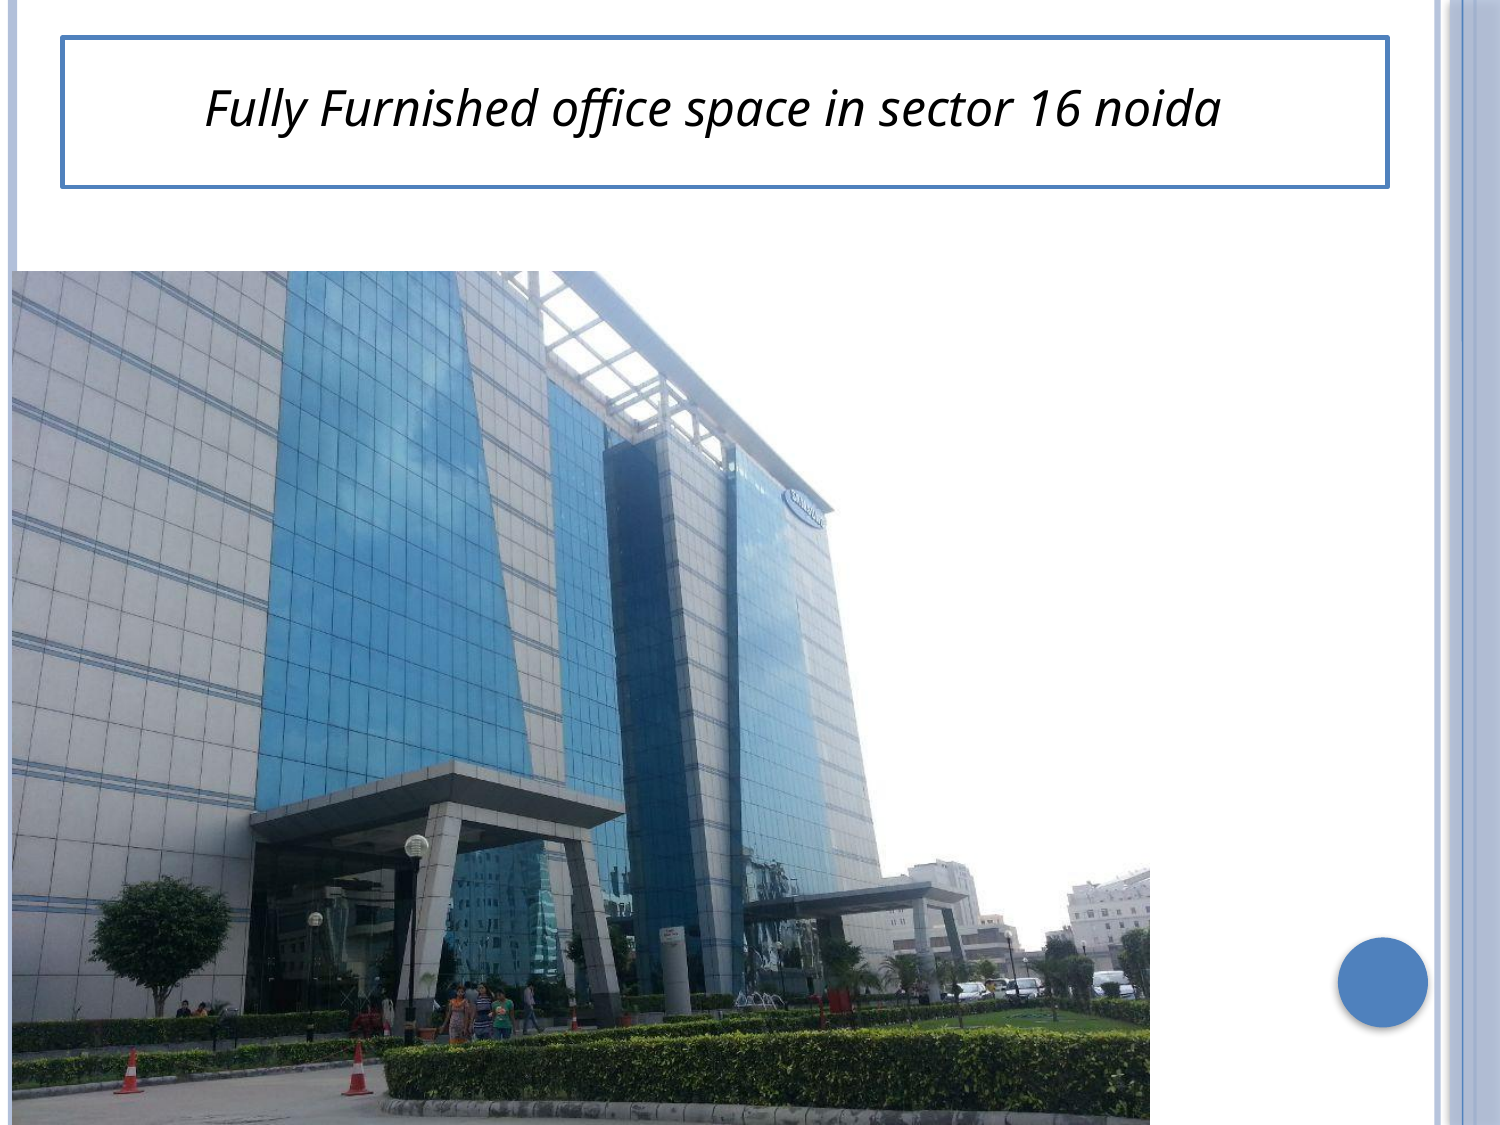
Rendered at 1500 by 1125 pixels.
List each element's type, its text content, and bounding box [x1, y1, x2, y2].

picture [11, 271, 1151, 1125]
text_box [60, 35, 1390, 189]
text_box Fully Furnished office space in sector 16 noida [189, 68, 1238, 144]
